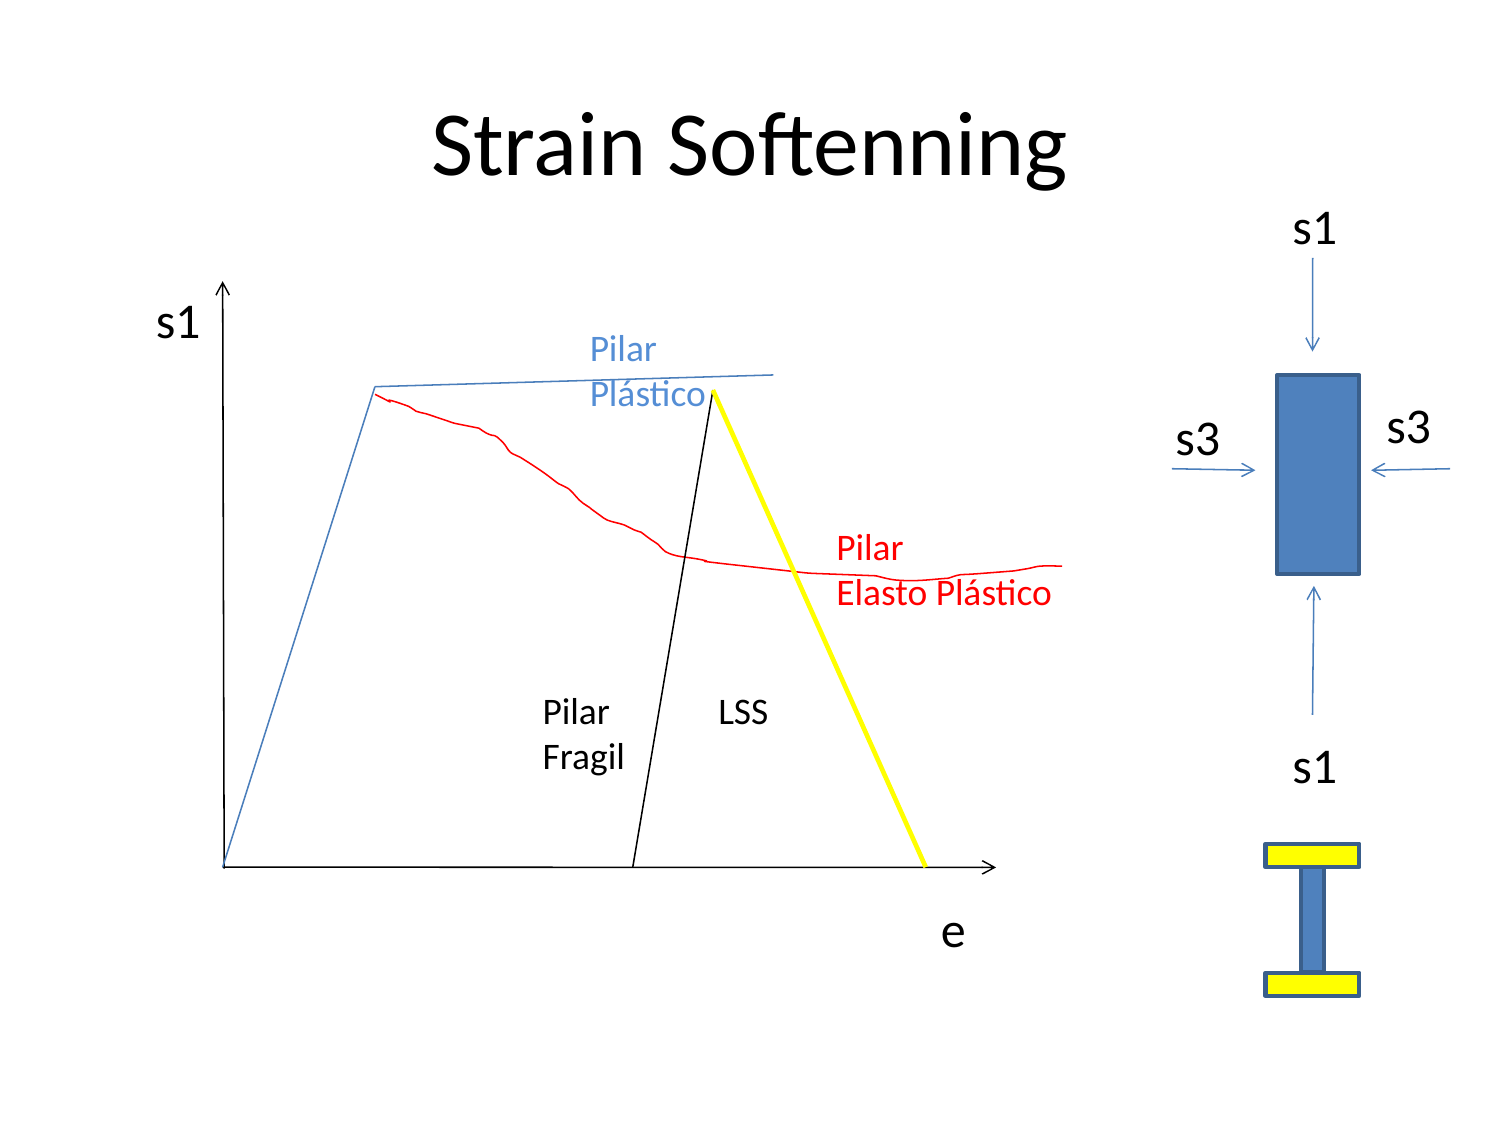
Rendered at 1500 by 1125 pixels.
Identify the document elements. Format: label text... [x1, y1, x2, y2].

title Strain Softenning [75, 45, 1425, 233]
text_box e [926, 890, 981, 966]
text_box [1263, 842, 1361, 869]
text_box s3 [1371, 386, 1446, 462]
text_box s1 [1277, 187, 1353, 263]
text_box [58, 550, 368, 704]
text_box s1 [141, 281, 216, 356]
text_box [1299, 869, 1326, 971]
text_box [374, 374, 774, 387]
text_box [1275, 373, 1361, 576]
text_box s1 [1277, 726, 1353, 802]
text_box Pilar Elasto Plástico [931, 515, 1068, 621]
text_box [1263, 971, 1361, 998]
text_box s3 [1160, 398, 1236, 474]
text_box Pilar Plástico [575, 316, 722, 373]
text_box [374, 394, 927, 868]
